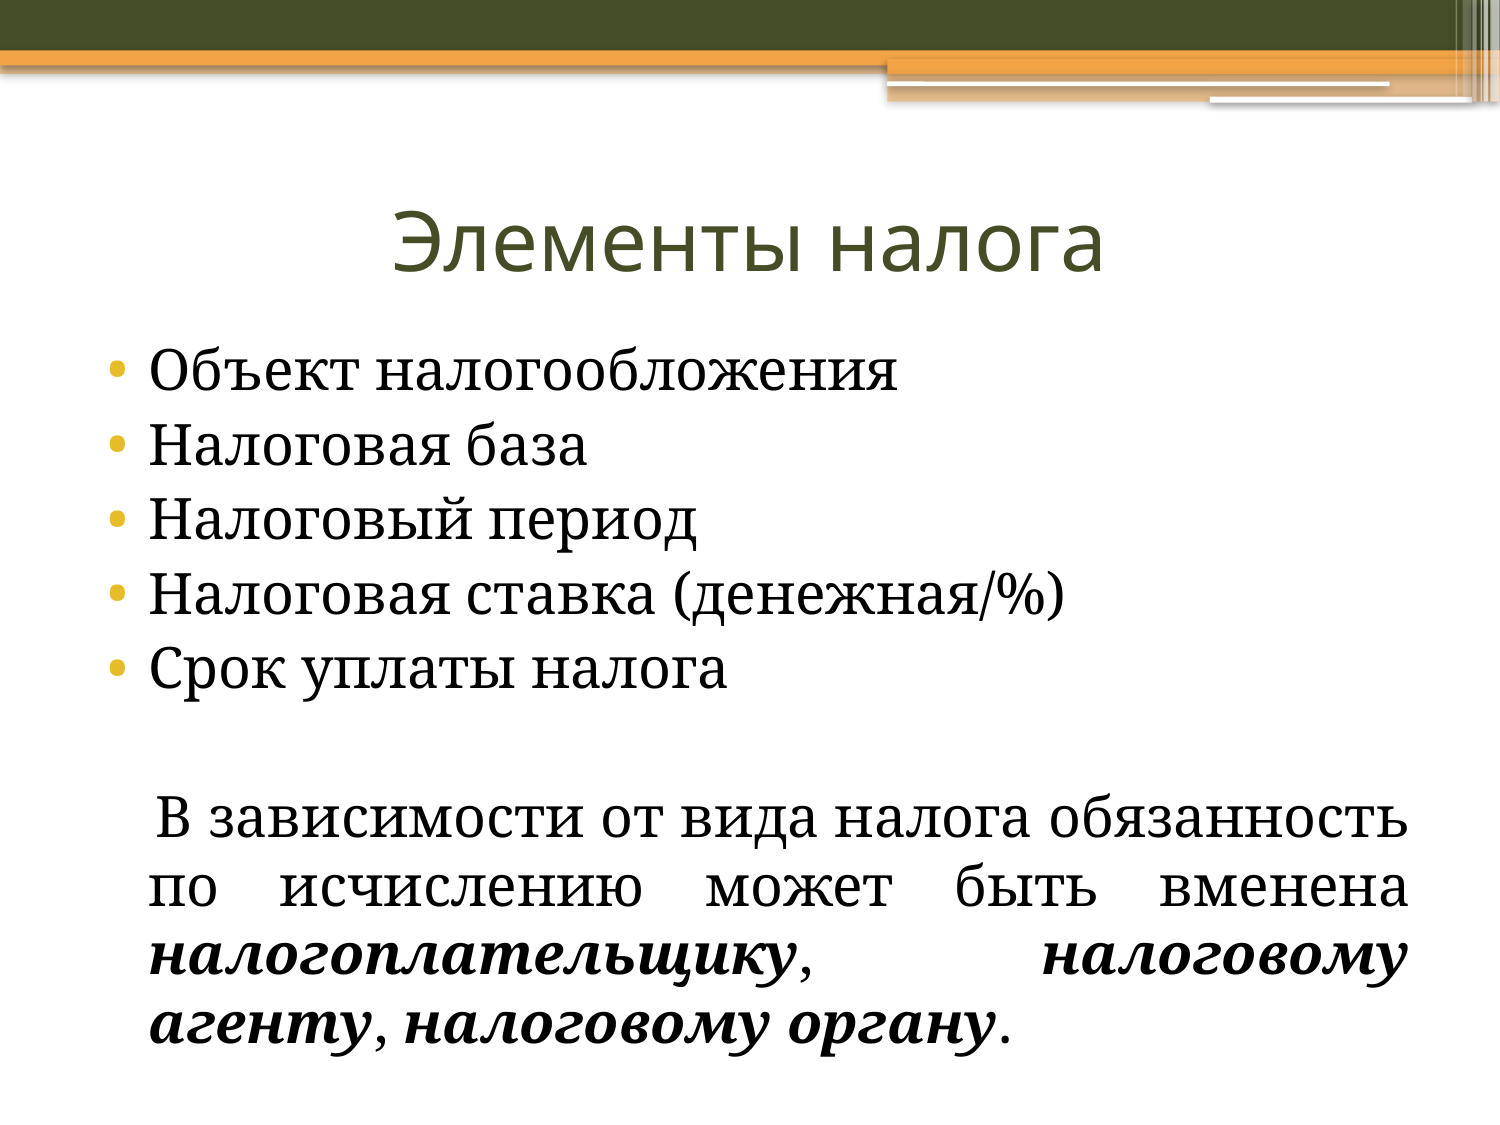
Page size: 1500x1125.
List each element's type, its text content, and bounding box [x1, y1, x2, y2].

list Объект налогообложения Налоговая база Налоговый период Налоговая ставка (денежная/%) Срок уплаты налога В зависимости от вида налога обязанность по исчислению может быть вменена налогоплательщику, налоговому агенту, налоговому органу. [75, 326, 1425, 1079]
title Элементы налога [75, 125, 1425, 326]
